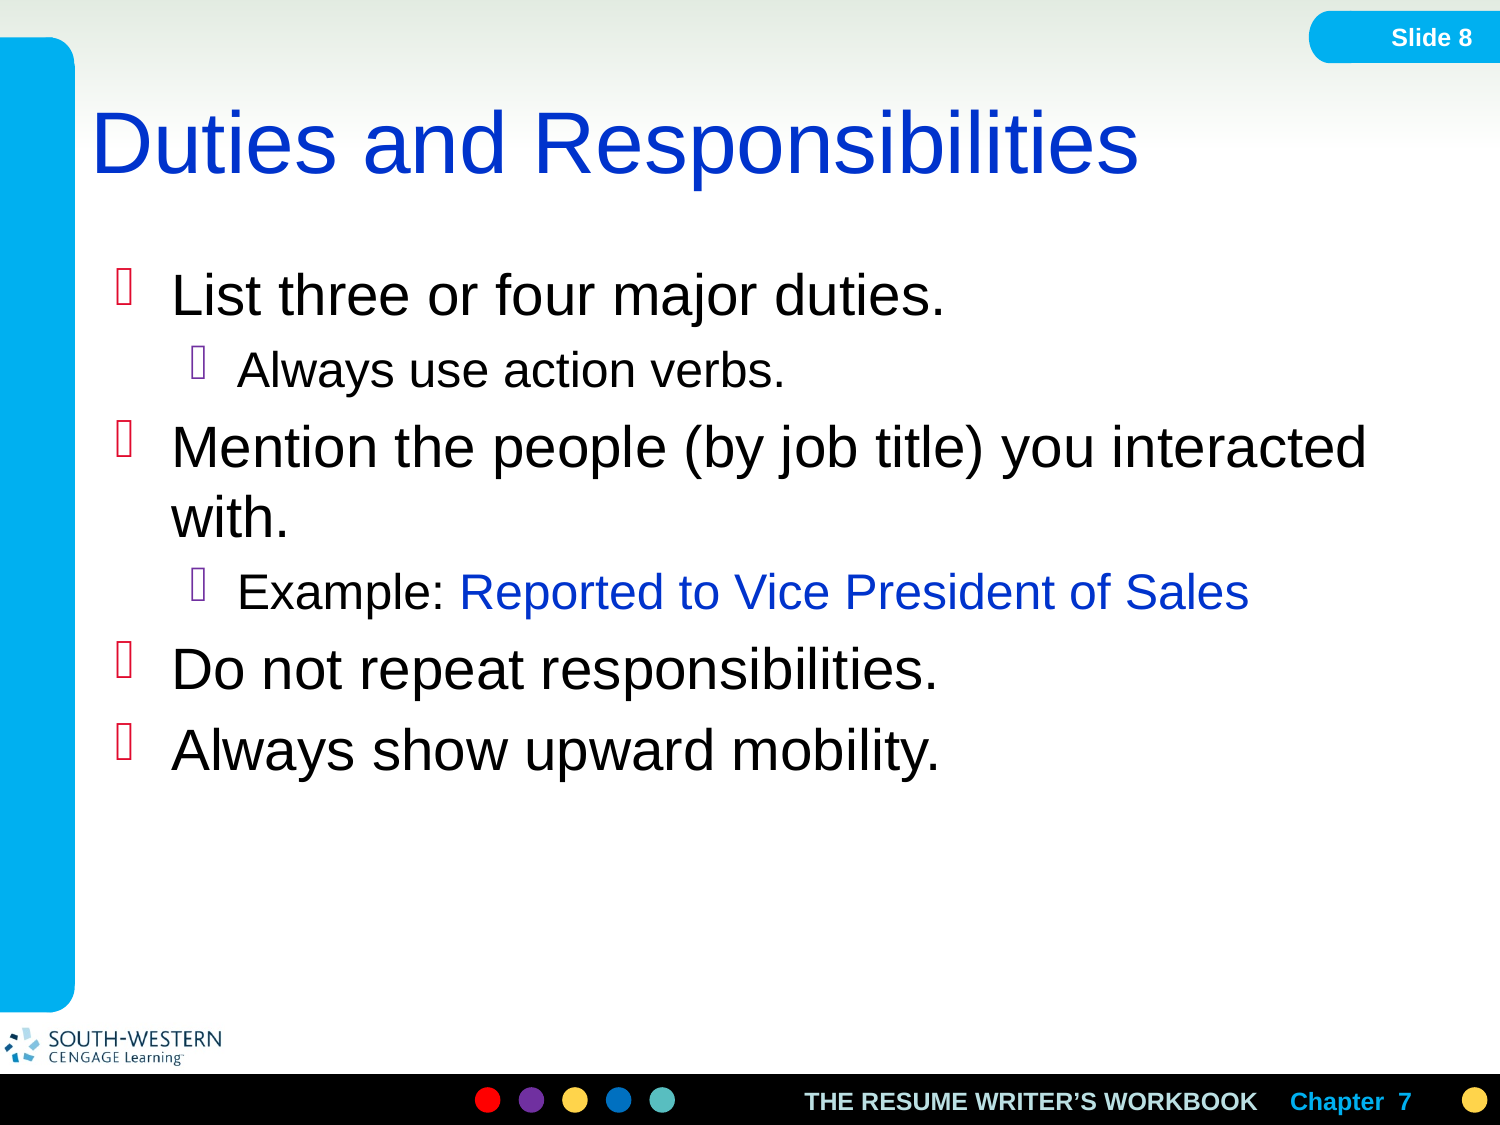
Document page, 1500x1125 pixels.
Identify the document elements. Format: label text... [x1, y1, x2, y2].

footer Chapter 7 [1274, 1075, 1476, 1125]
list List three or four major duties. Always use action verbs. Mention the people (by job title) you interacted with. Example: Reported to Vice President of Sales Do not repeat responsibilities. Always show upward mobility. [99, 249, 1451, 993]
title Duties and Responsibilities [74, 44, 1426, 233]
picture [0, 1022, 225, 1073]
slide_number Slide 8 [1312, 13, 1488, 93]
